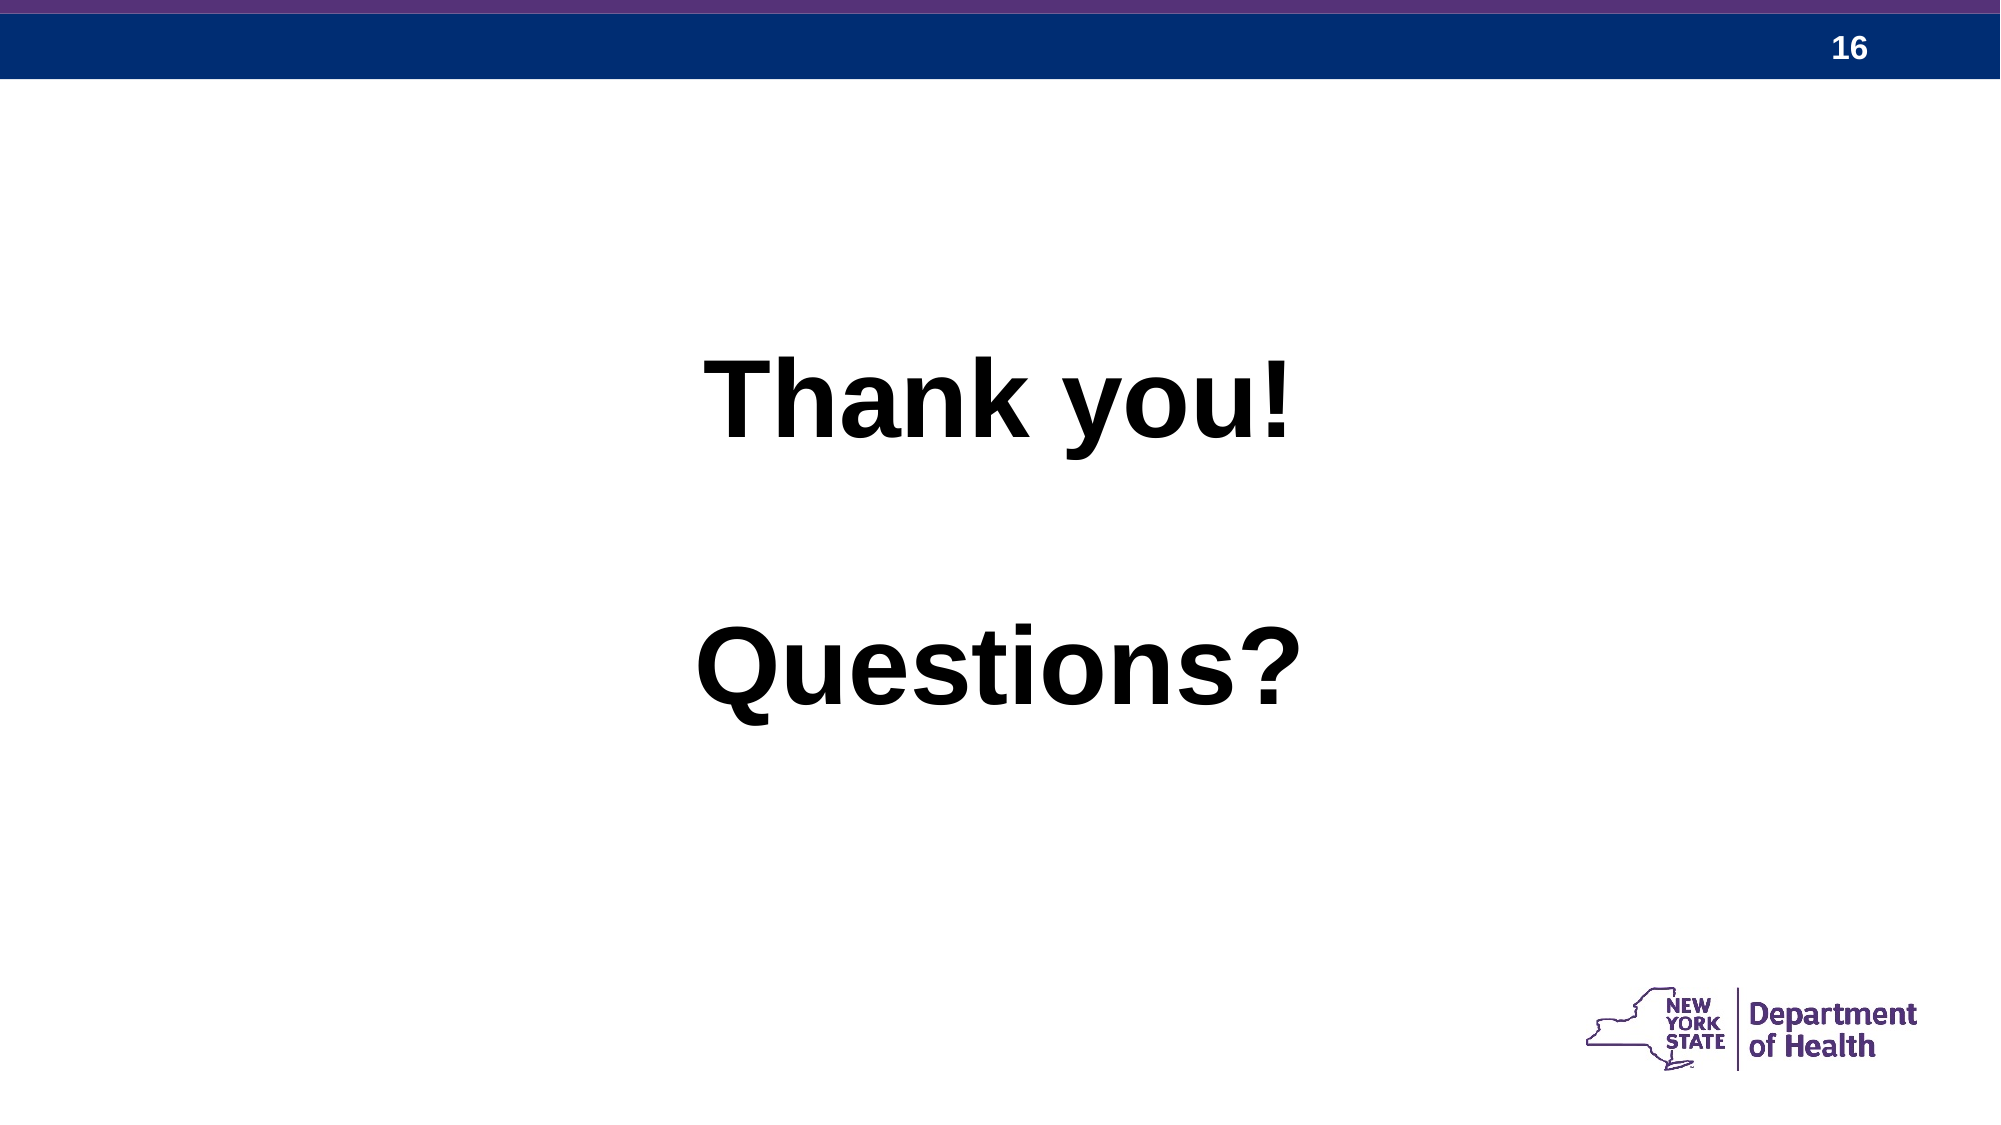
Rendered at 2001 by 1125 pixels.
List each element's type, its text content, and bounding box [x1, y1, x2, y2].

text_box Thank you! Questions? [83, 319, 1917, 801]
picture [1586, 987, 1917, 1071]
